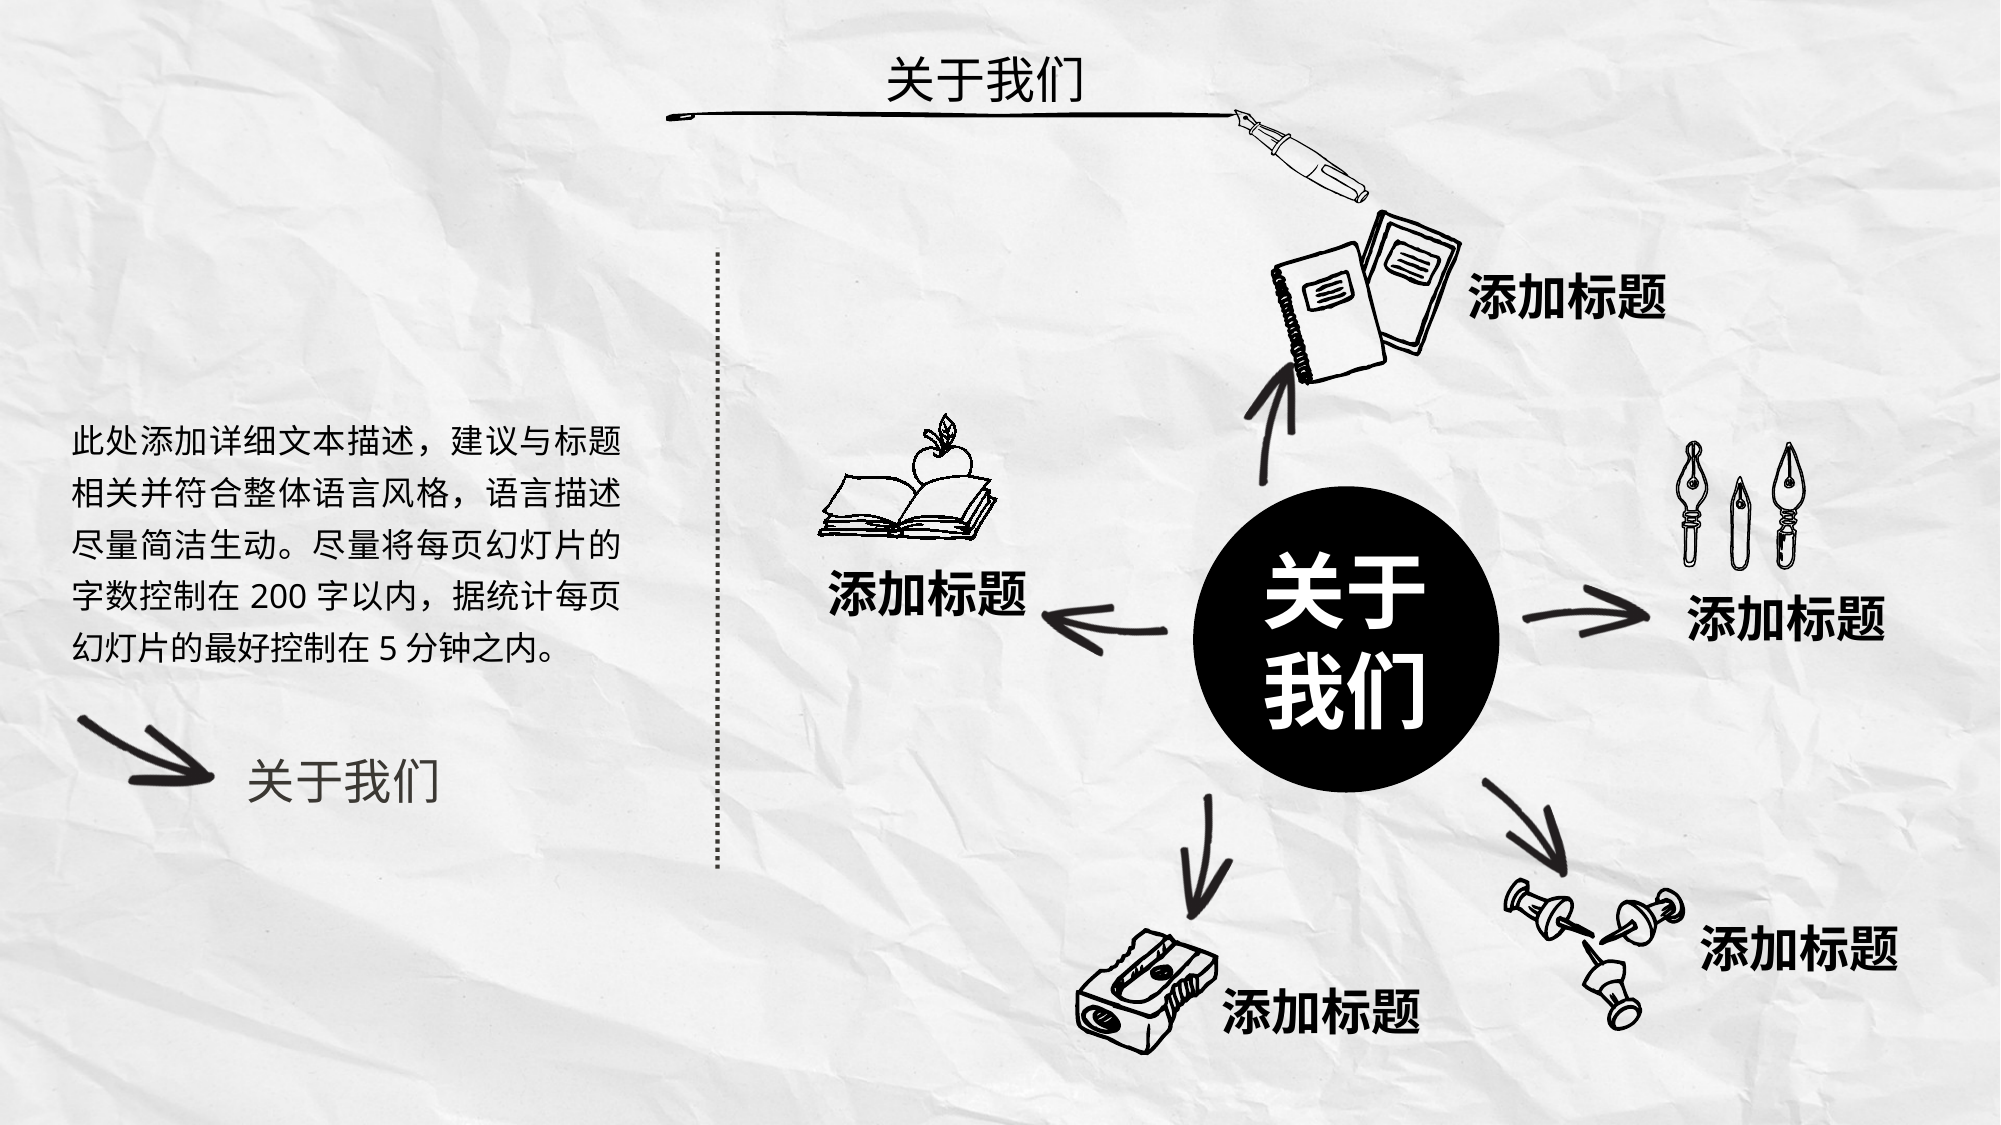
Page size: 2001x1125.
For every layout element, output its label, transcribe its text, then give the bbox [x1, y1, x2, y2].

text_box 关于我们 [246, 750, 442, 809]
text_box 添加标题 [827, 578, 1028, 622]
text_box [1504, 878, 1688, 1032]
text_box 添加标题 [1699, 933, 1900, 976]
text_box 添加标题 [1467, 281, 1668, 324]
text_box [1270, 210, 1464, 385]
text_box [817, 413, 998, 541]
text_box 添加标题 [1686, 603, 1887, 647]
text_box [666, 40, 1334, 230]
text_box 关于我们 [1193, 486, 1500, 793]
text_box 添加标题 [1221, 996, 1423, 1039]
text_box 此处添加详细文本描述，建议与标题相关并符合整体语言风格，语言描述尽量简洁生动。尽量将每页幻灯片的字数控制在200字以内，据统计每页幻灯片的最好控制在5分钟之内。 [71, 404, 623, 671]
picture [0, 0, 2001, 1125]
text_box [1675, 441, 1807, 572]
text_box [1075, 928, 1219, 1055]
